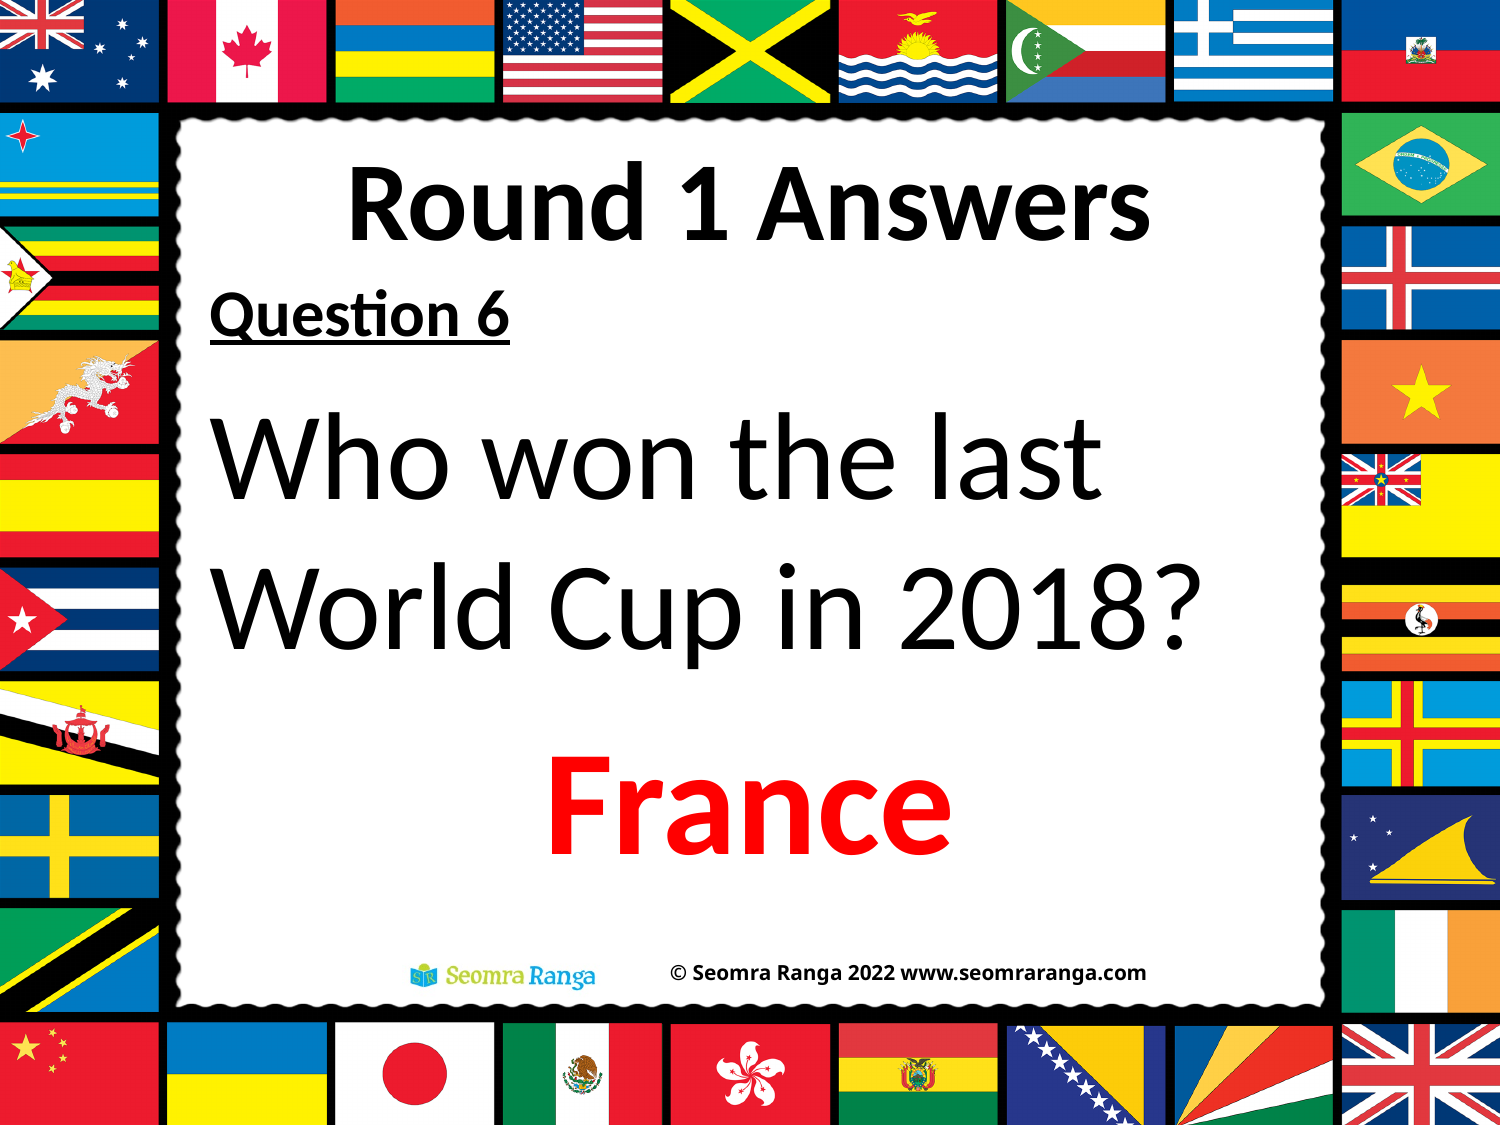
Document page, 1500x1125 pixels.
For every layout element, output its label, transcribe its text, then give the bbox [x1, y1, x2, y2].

picture [0, 0, 1500, 1125]
list Question 6 Who won the last World Cup in 2018? France [194, 261, 1306, 953]
title Round 1 Answers [183, 101, 1317, 290]
text_box © Seomra Ranga 2022 www.seomraranga.com [631, 953, 1187, 993]
picture [10, 122, 36, 150]
